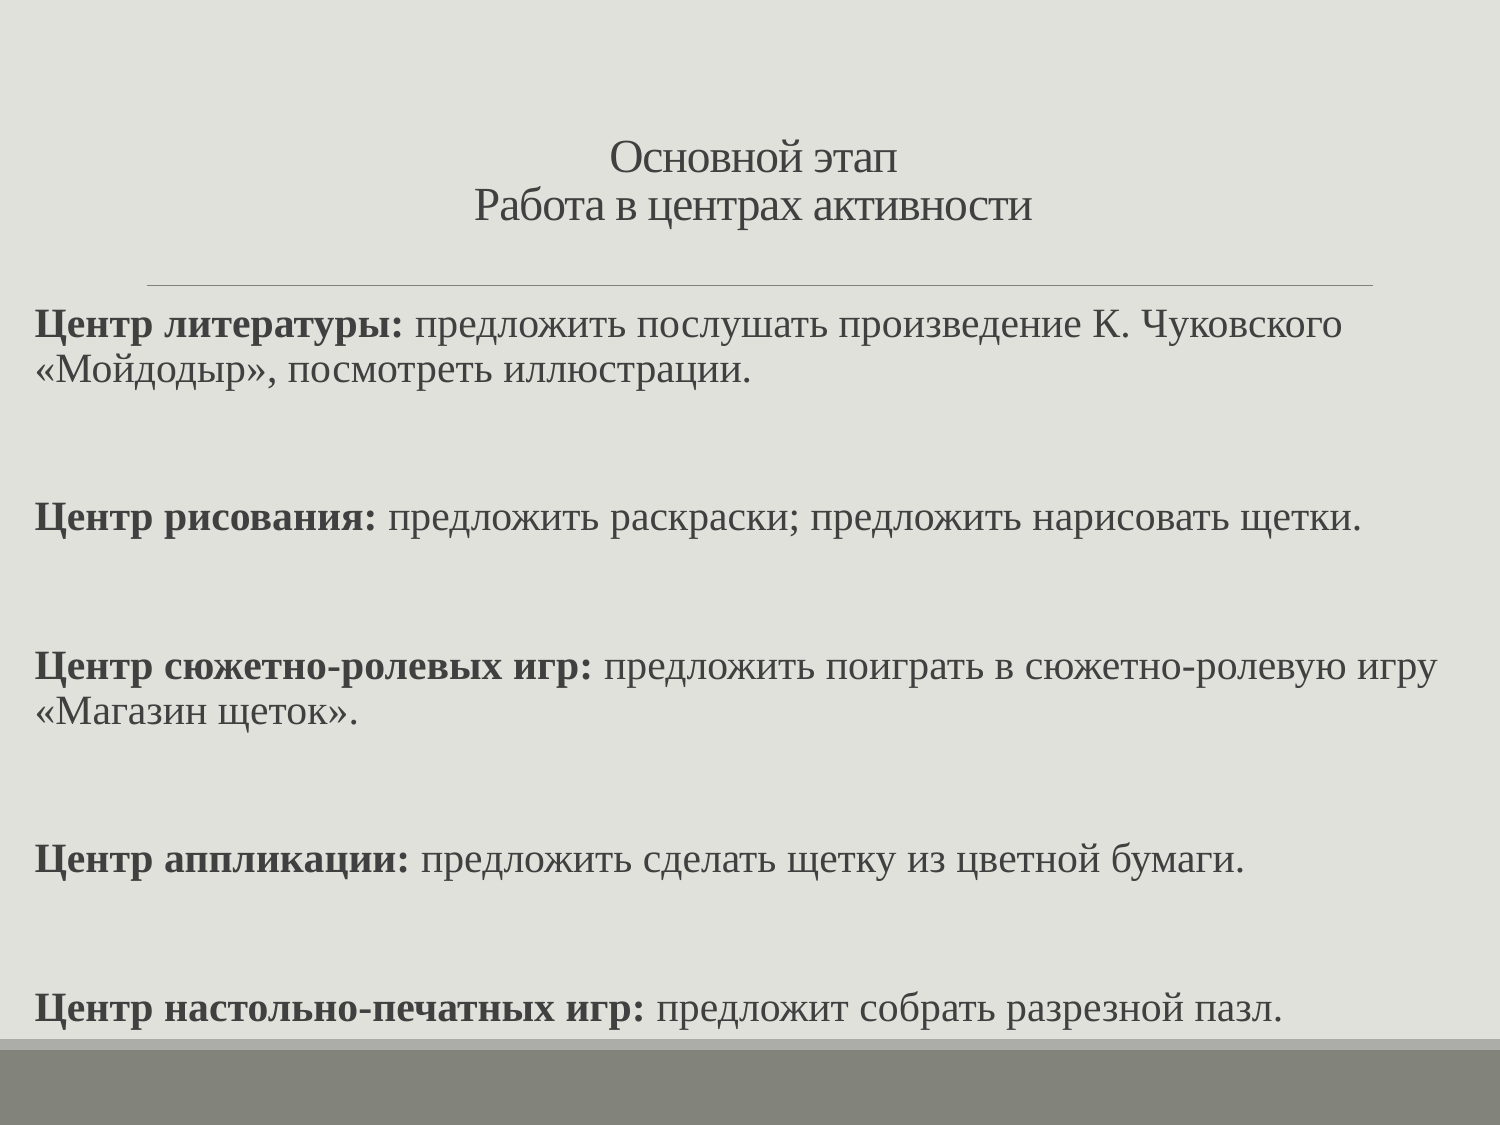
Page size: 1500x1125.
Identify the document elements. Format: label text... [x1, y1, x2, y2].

list Центр литературы: предложить послушать произведение К. Чуковского «Мойдодыр», посмотреть иллюстрации. Центр рисования: предложить раскраски; предложить нарисовать щетки. Центр сюжетно-ролевых игр: предложить поиграть в сюжетно-ролевую игру «Магазин щеток». Центр аппликации: предложить сделать щетку из цветной бумаги. Центр настольно-печатных игр: предложит собрать разрезной пазл. [19, 294, 1488, 1005]
title Основной этап Работа в центрах активности [135, 124, 1373, 238]
